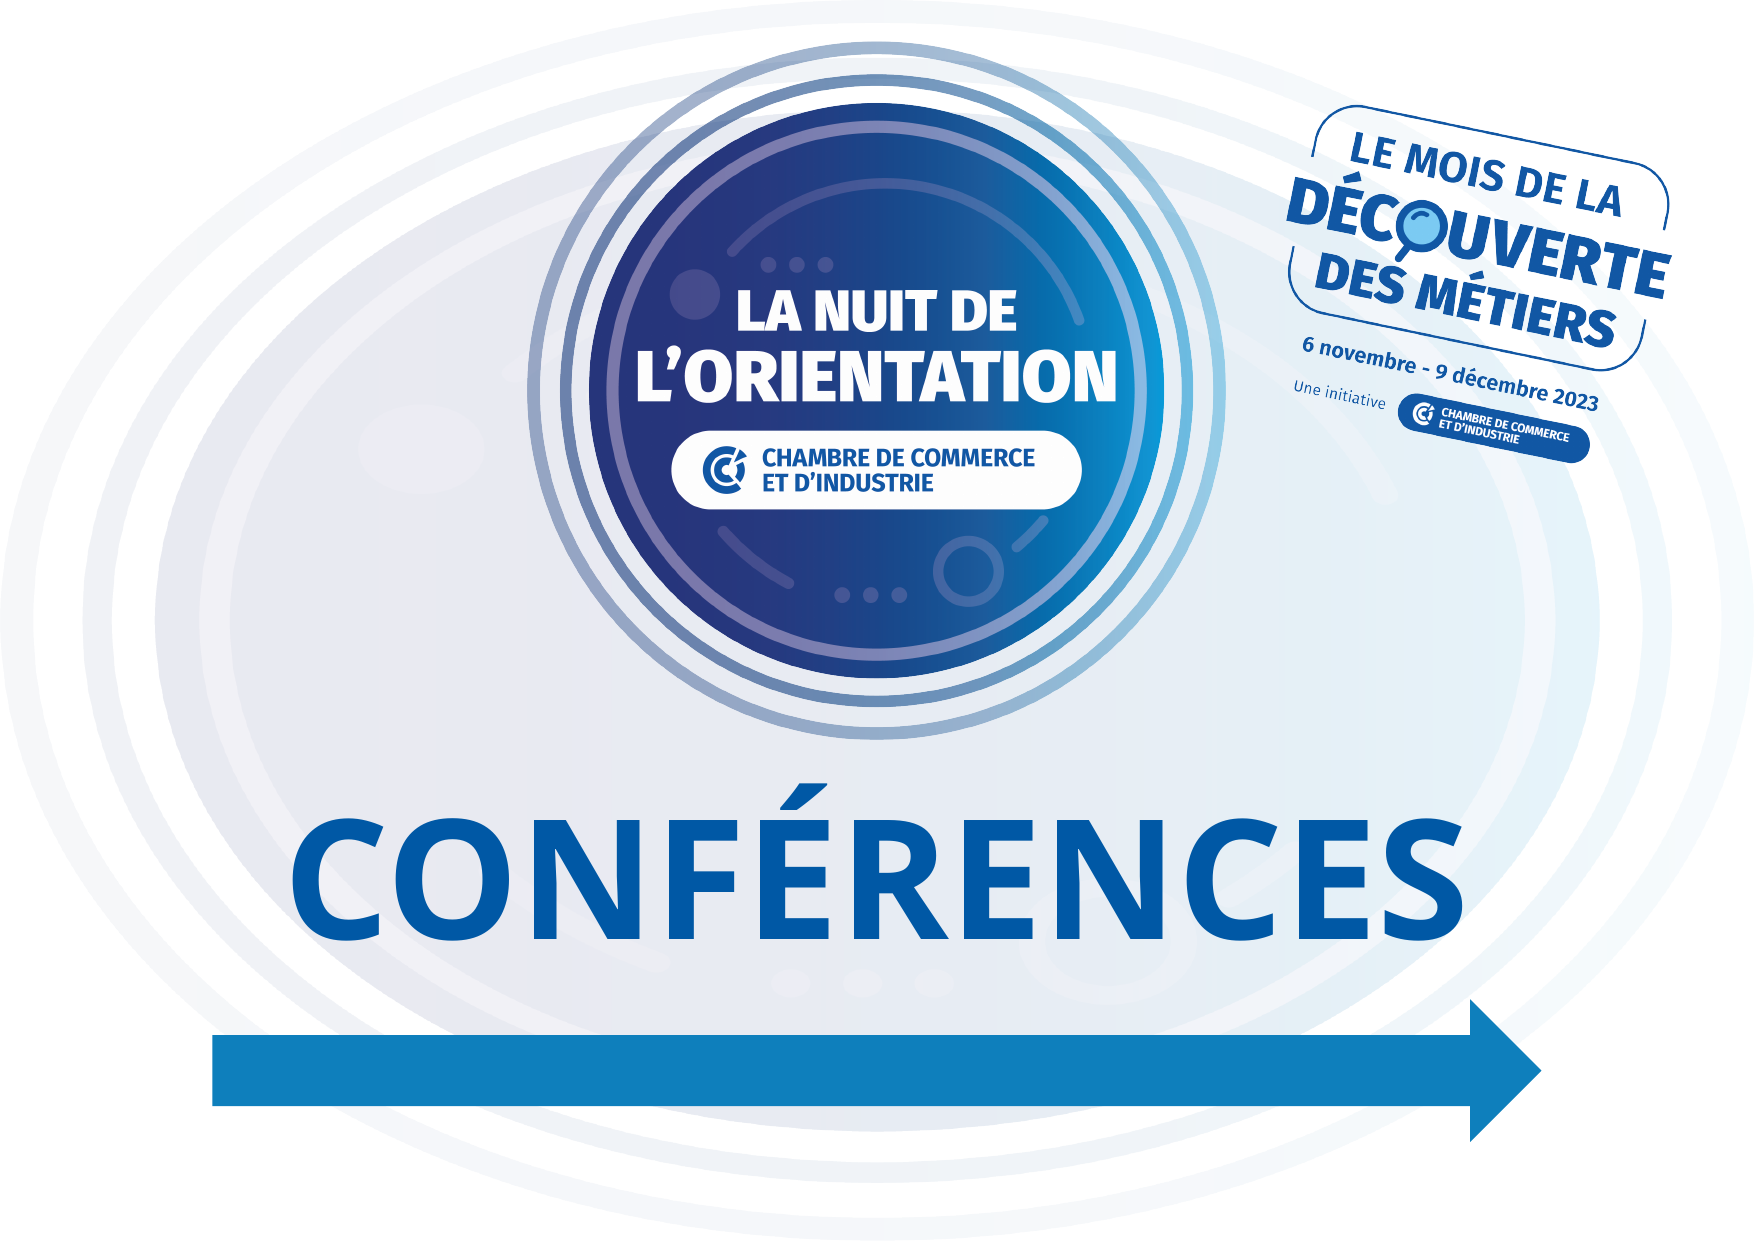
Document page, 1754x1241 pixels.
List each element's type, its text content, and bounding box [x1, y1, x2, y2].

text_box CONFÉRENCES [168, 765, 1586, 981]
text_box [211, 996, 1543, 1145]
picture [527, 41, 1227, 740]
picture [1250, 95, 1688, 474]
